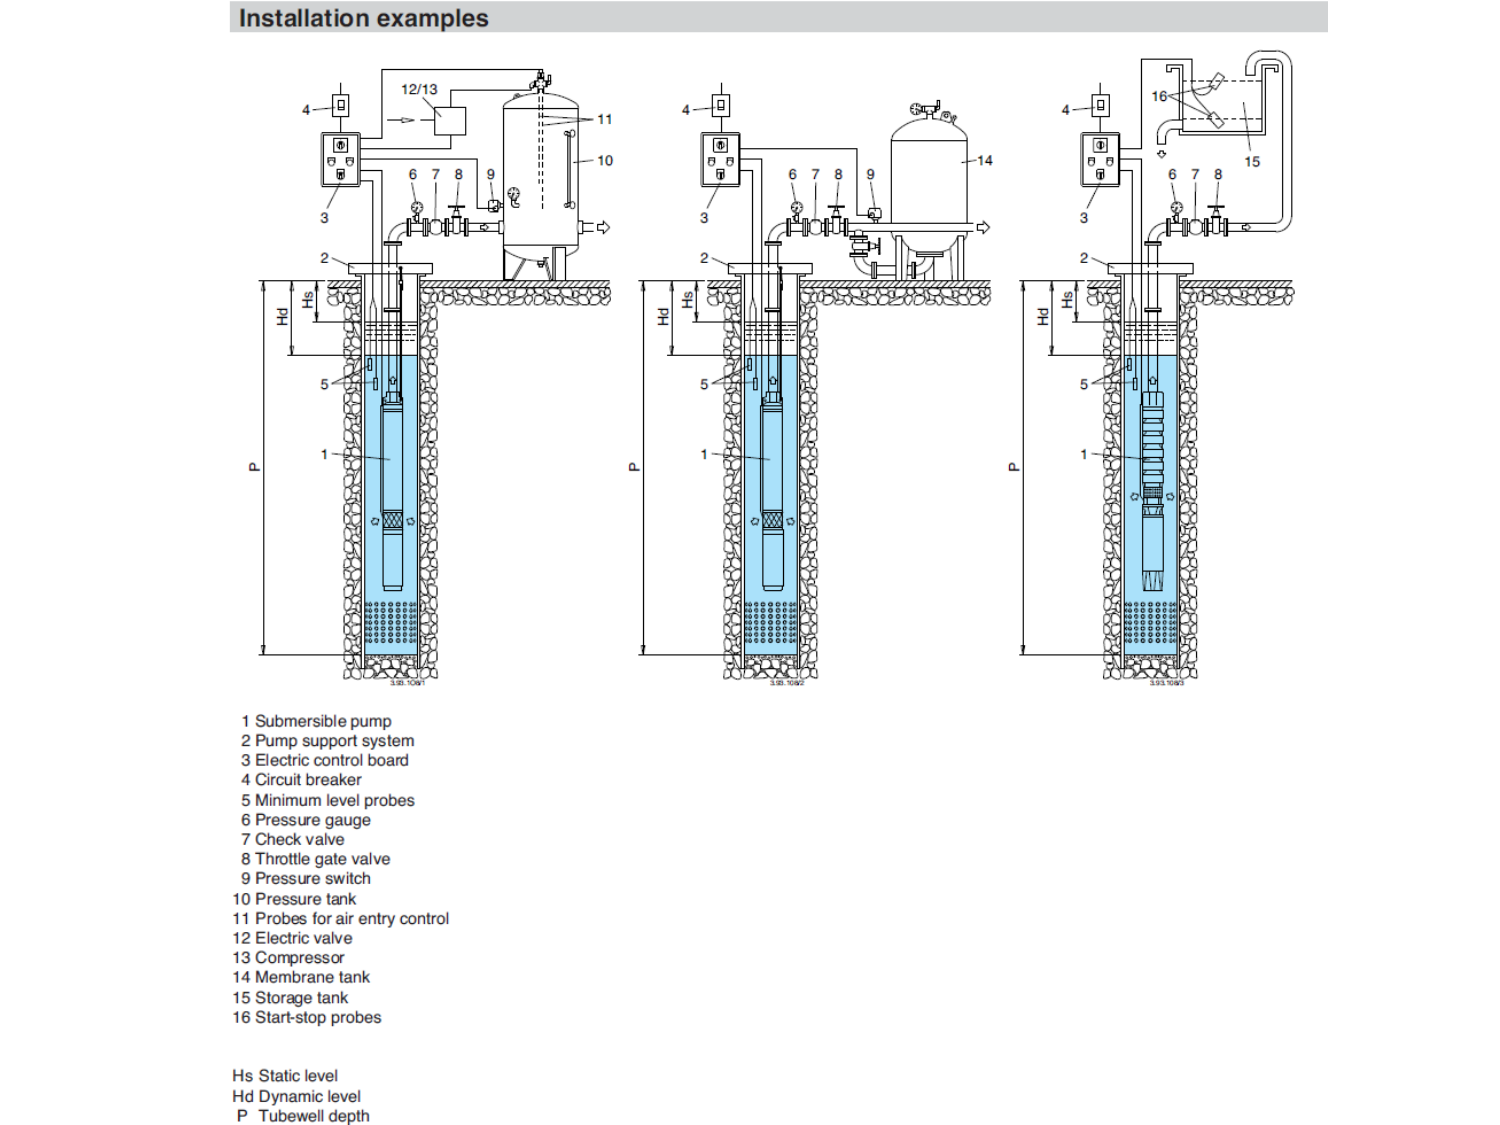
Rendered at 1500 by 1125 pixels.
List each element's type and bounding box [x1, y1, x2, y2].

picture [198, 0, 1328, 1125]
